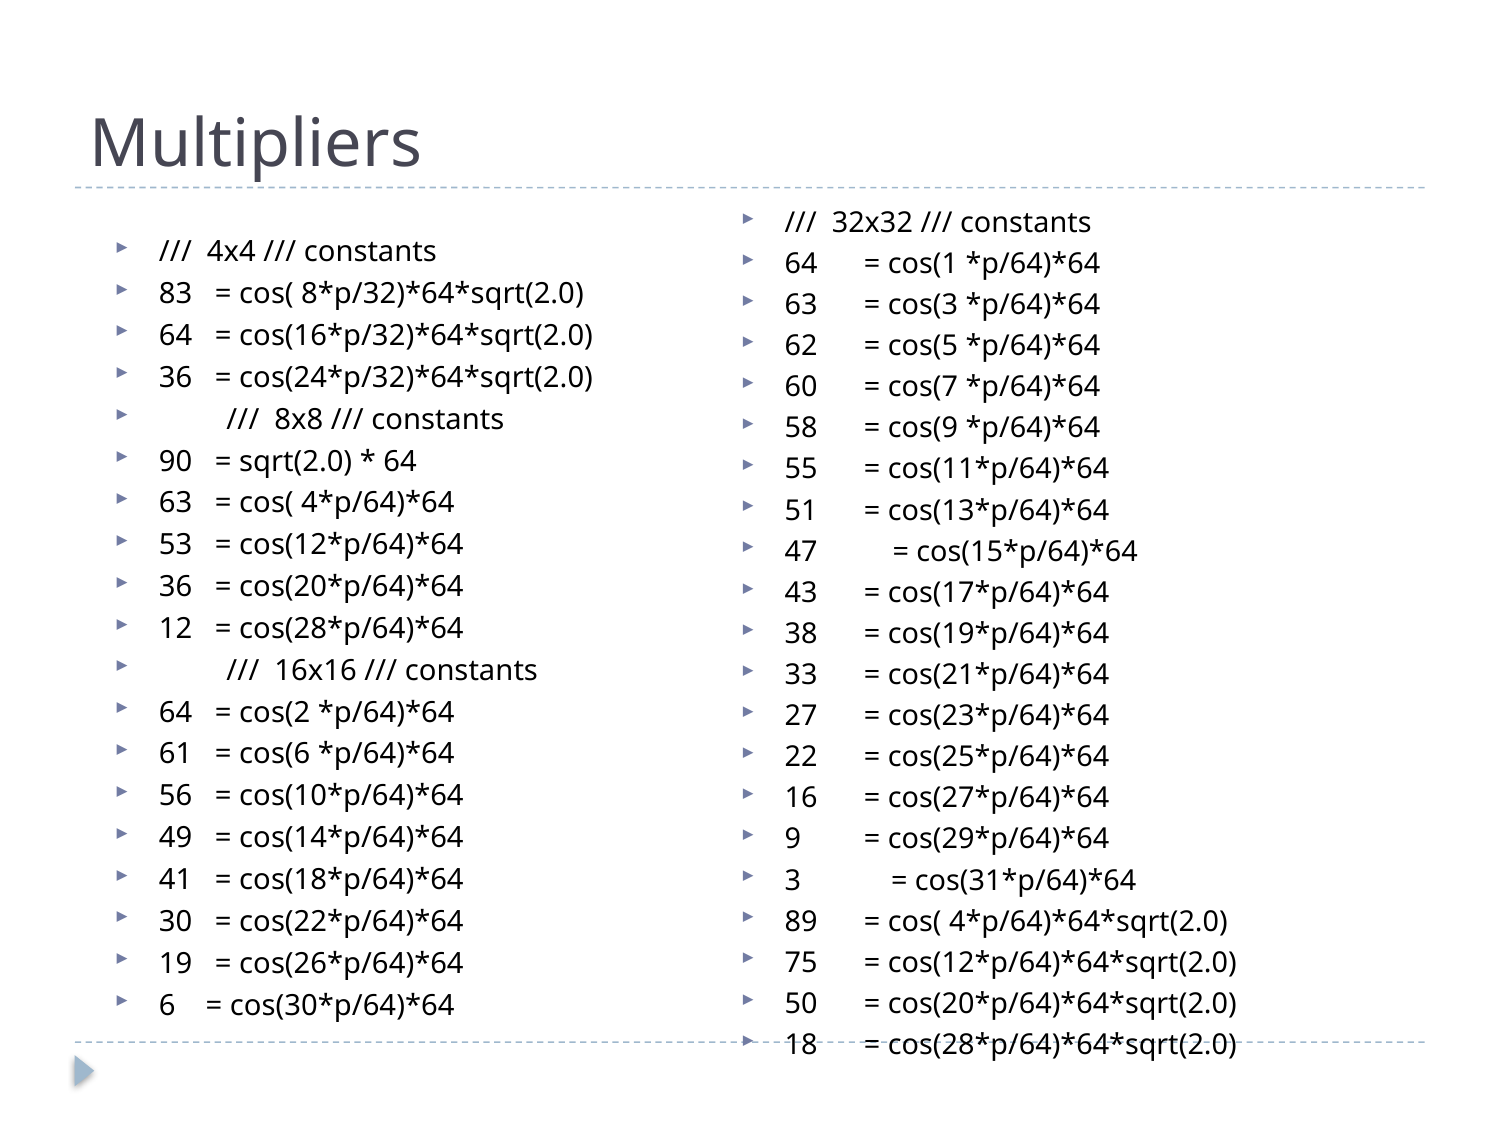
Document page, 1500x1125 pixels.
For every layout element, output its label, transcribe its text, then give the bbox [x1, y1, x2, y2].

list /// 32x32 /// constants 64 = cos(1 *p/64)*64 63 = cos(3 *p/64)*64 62 = cos(5 *p/64)*64 60 = cos(7 *p/64)*64 58 = cos(9 *p/64)*64 55 = cos(11*p/64)*64 51 = cos(13*p/64)*64 47 = cos(15*p/64)*64 43 = cos(17*p/64)*64 38 = cos(19*p/64)*64 33 = cos(21*p/64)*64 27 = cos(23*p/64)*64 22 = cos(25*p/64)*64 16 = cos(27*p/64)*64 9 = cos(29*p/64)*64 3 = cos(31*p/64)*64 89 = cos( 4*p/64)*64*sqrt(2.0) 75 = cos(12*p/64)*64*sqrt(2.0) 50 = cos(20*p/64)*64*sqrt(2.0) 18 = cos(28*p/64)*64*sqrt(2.0) [726, 196, 1447, 1071]
title Multipliers [75, 24, 1425, 188]
text_box /// 4x4 /// constants 83 = cos( 8*p/32)*64*sqrt(2.0) 64 = cos(16*p/32)*64*sqrt(2.0) 36 = cos(24*p/32)*64*sqrt(2.0) /// 8x8 /// constants 90 = sqrt(2.0) * 64 63 = cos( 4*p/64)*64 53 = cos(12*p/64)*64 36 = cos(20*p/64)*64 12 = cos(28*p/64)*64 /// 16x16 /// constants 64 = cos(2 *p/64)*64 61 = cos(6 *p/64)*64 56 = cos(10*p/64)*64 49 = cos(14*p/64)*64 41 = cos(18*p/64)*64 30 = cos(22*p/64)*64 19 = cos(26*p/64)*64 6 = cos(30*p/64)*64 [99, 224, 703, 1035]
